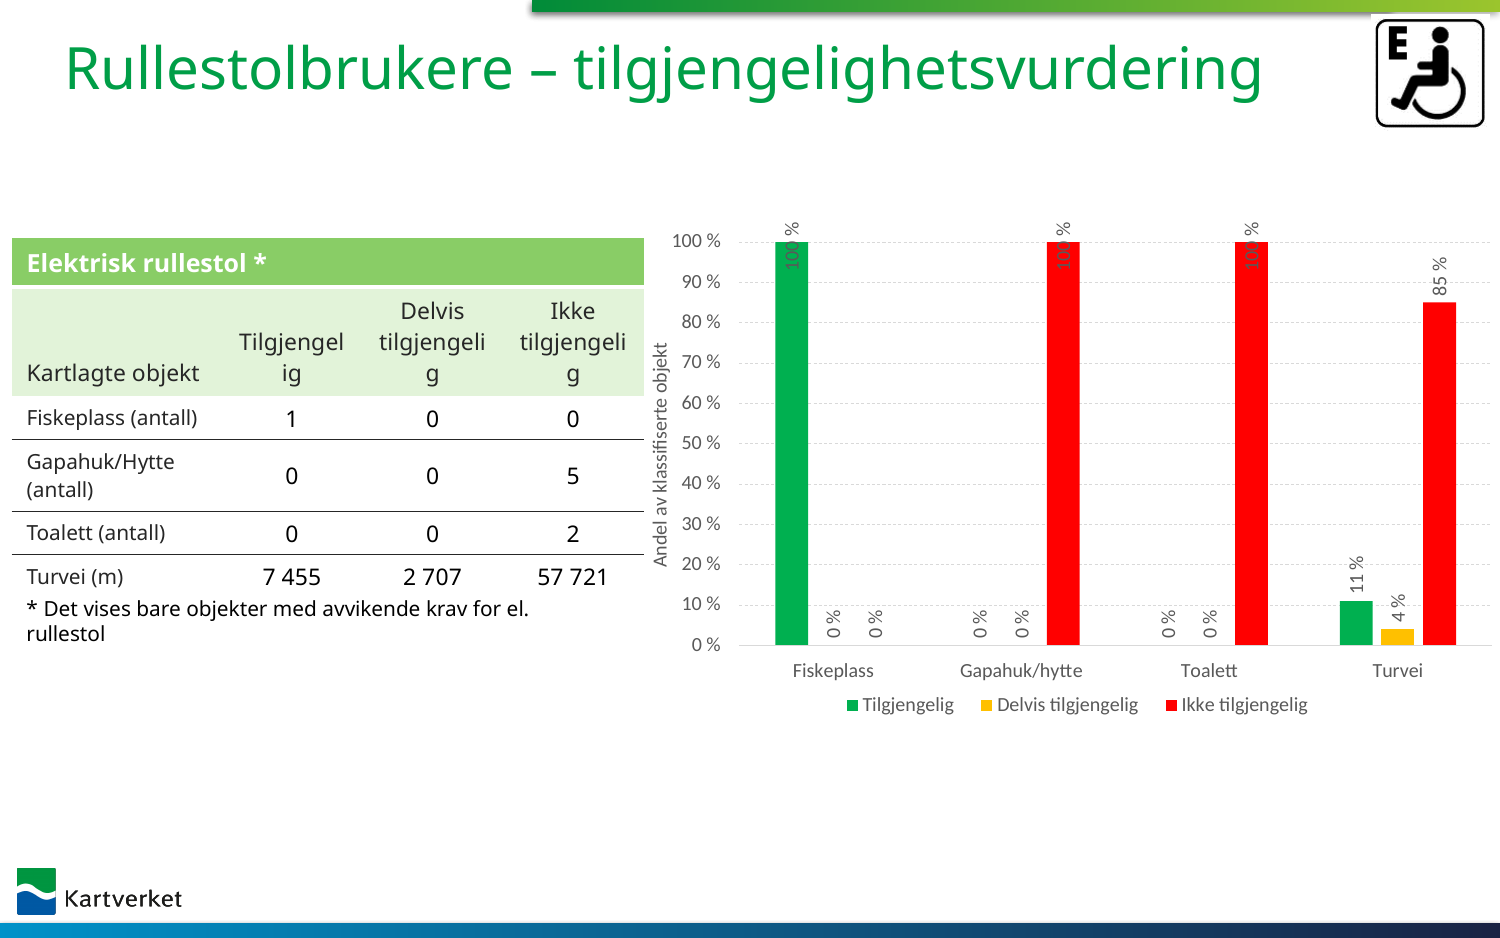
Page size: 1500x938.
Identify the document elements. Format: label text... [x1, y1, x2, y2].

table_cell 0 [362, 396, 503, 439]
text_box Rullestolbrukere – tilgjengelighetsvurdering [49, 12, 1372, 109]
table_cell 1 [222, 396, 362, 439]
table_cell Delvis tilgjengelig [362, 289, 503, 396]
table_cell 2 707 [362, 555, 503, 588]
table_header Elektrisk rullestol * [12, 238, 638, 285]
table_cell Kartlagte objekt [12, 289, 222, 396]
table_cell Gapahuk/Hytte (antall) [12, 440, 222, 511]
table_cell 0 [503, 396, 638, 439]
table_cell Ikke tilgjengelig [503, 289, 638, 396]
table_cell Toalett (antall) [12, 512, 222, 554]
picture [643, 218, 1500, 728]
table_cell 7 455 [222, 555, 362, 588]
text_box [1371, 13, 1491, 133]
table_cell 5 [503, 440, 638, 511]
text_box * Det vises bare objekter med avvikende krav for el. rullestol [11, 588, 597, 653]
table_cell 57 721 [503, 555, 638, 598]
table_cell 2 [503, 512, 638, 554]
table_cell 0 [222, 512, 362, 554]
table_cell Turvei (m) [12, 555, 222, 588]
table_cell 0 [222, 440, 362, 511]
table_cell Fiskeplass (antall) [12, 396, 222, 439]
table_cell 0 [362, 440, 503, 511]
table_cell 0 [362, 512, 503, 554]
table_cell Tilgjengelig [222, 289, 362, 396]
